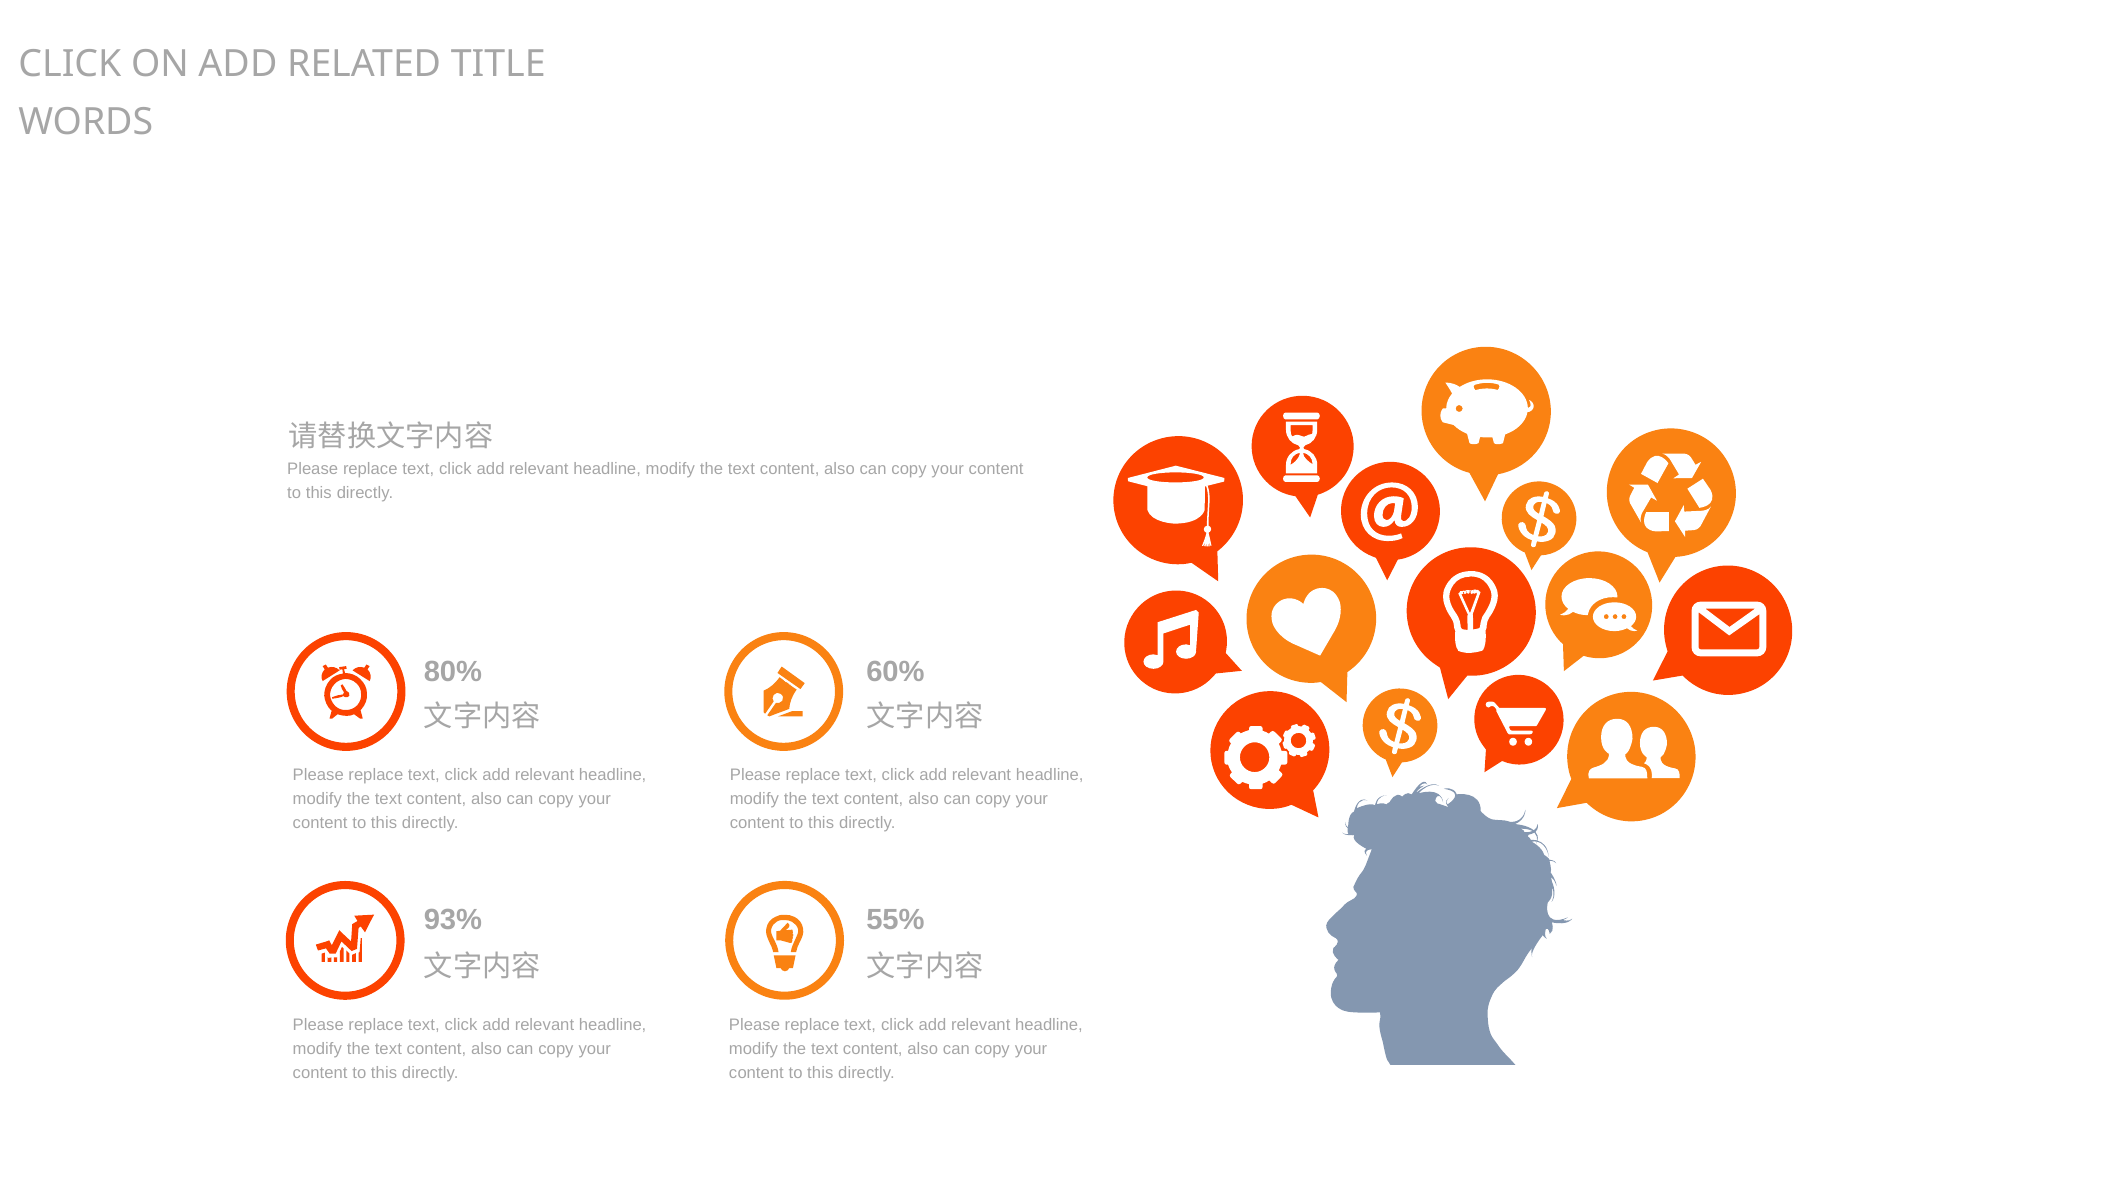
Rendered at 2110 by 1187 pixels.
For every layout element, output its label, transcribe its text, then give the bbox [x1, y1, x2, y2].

text_box [315, 914, 375, 954]
text_box [284, 879, 406, 1001]
text_box [339, 946, 344, 962]
text_box [352, 664, 371, 682]
text_box [724, 879, 846, 1001]
text_box [358, 938, 362, 962]
text_box [321, 952, 325, 962]
text_box [321, 664, 367, 719]
text_box [766, 914, 804, 953]
text_box Please replace text, click add relevant headline, modify the text content, also can copy your content to this directly. [714, 1002, 1108, 1090]
text_box 60% [851, 638, 940, 696]
text_box CLICK ON ADD RELATED TITLE WORDS [3, 18, 595, 150]
text_box Please replace text, click add relevant headline, modify the text content, also can copy your content to this directly. [715, 752, 1108, 840]
text_box 93% [408, 886, 498, 943]
text_box [723, 631, 845, 752]
text_box 文字内容 [409, 932, 556, 990]
text_box Please replace text, click add relevant headline, modify the text content, also can copy your content to this directly. [272, 446, 1051, 509]
text_box [346, 950, 350, 962]
text_box 文字内容 [409, 682, 556, 740]
text_box Please replace text, click add relevant headline, modify the text content, also can copy your content to this directly. [278, 1002, 672, 1090]
text_box [763, 666, 805, 717]
text_box Please replace text, click add relevant headline, modify the text content, also can copy your content to this directly. [278, 752, 672, 840]
text_box 请替换文字内容 [274, 402, 509, 446]
text_box 55% [851, 886, 940, 943]
text_box 文字内容 [851, 682, 999, 740]
text_box 文字内容 [851, 932, 999, 990]
text_box [773, 955, 796, 972]
text_box 80% [408, 638, 498, 696]
text_box [285, 631, 407, 752]
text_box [1108, 338, 1800, 1065]
